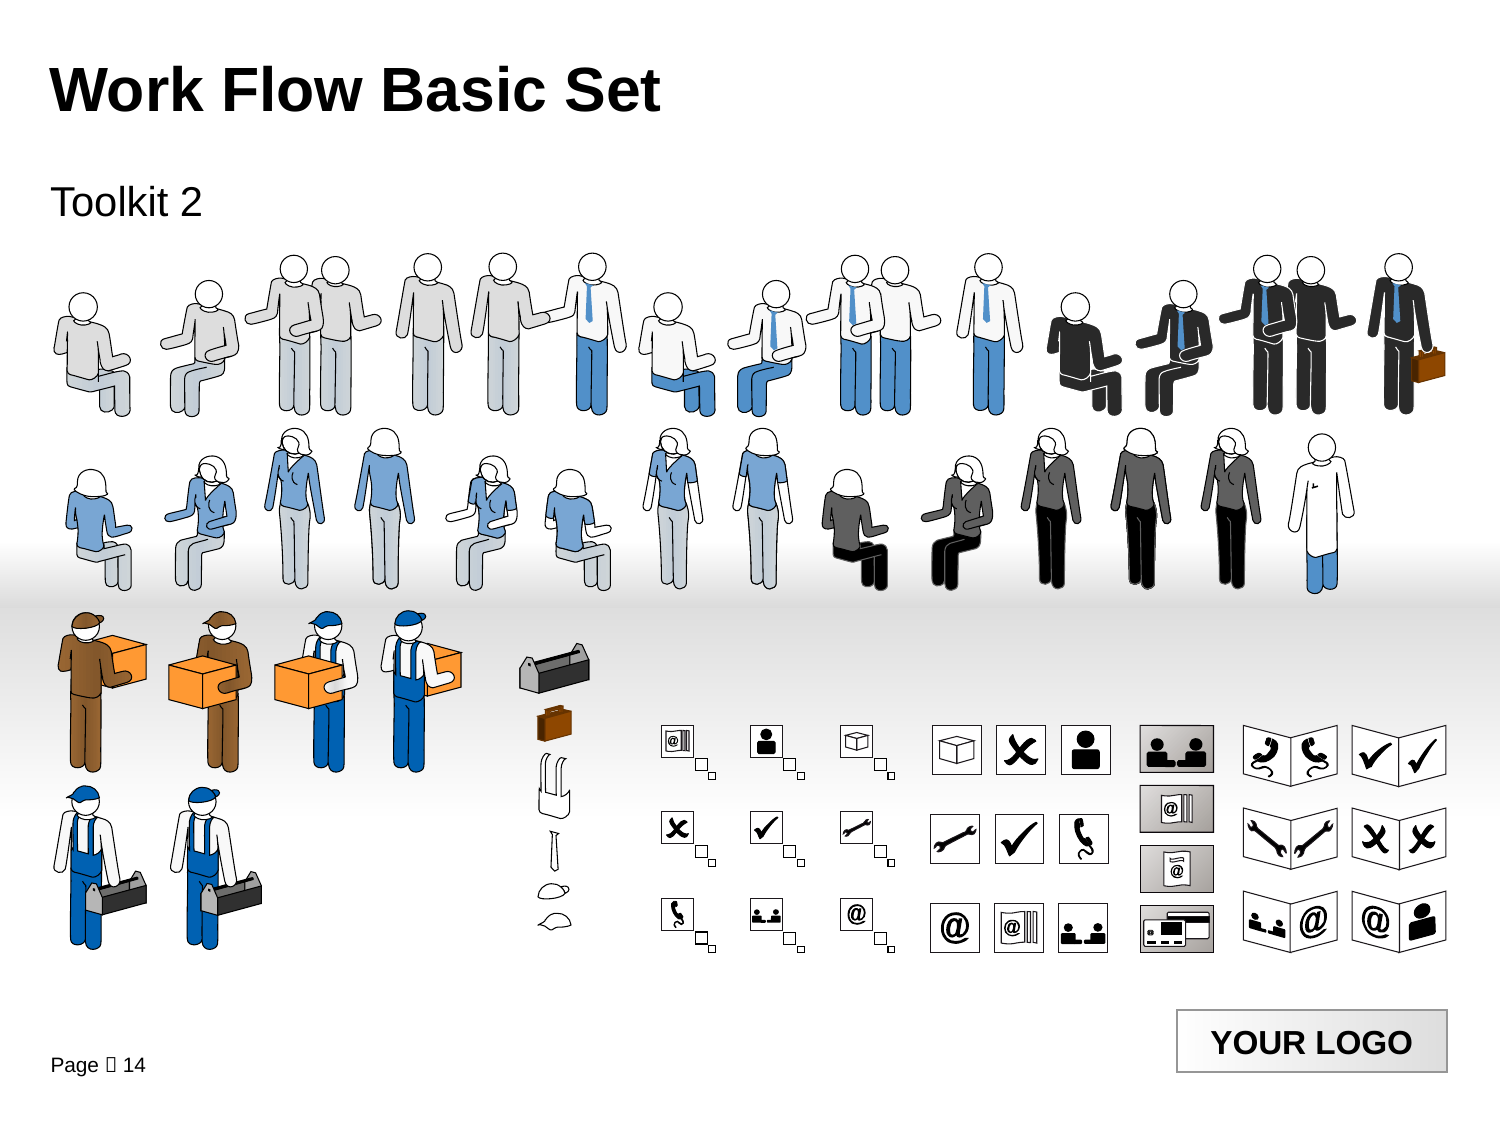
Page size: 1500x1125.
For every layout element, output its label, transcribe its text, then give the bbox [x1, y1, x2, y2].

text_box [469, 252, 629, 420]
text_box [544, 467, 615, 594]
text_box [0, 542, 1500, 819]
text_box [638, 292, 721, 420]
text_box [65, 467, 136, 594]
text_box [537, 883, 571, 901]
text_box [1289, 891, 1338, 953]
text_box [1243, 890, 1288, 953]
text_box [1351, 891, 1400, 953]
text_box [325, 256, 386, 420]
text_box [168, 611, 252, 777]
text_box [932, 725, 982, 775]
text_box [1293, 725, 1338, 787]
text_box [994, 903, 1044, 953]
text_box Work Flow Basic Set [49, 9, 1447, 174]
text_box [724, 280, 797, 420]
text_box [1060, 725, 1111, 775]
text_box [1400, 725, 1446, 787]
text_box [1019, 426, 1083, 594]
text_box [1199, 426, 1263, 594]
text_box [930, 903, 980, 953]
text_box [1058, 903, 1108, 953]
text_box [1286, 433, 1356, 598]
text_box Toolkit 2 [50, 170, 994, 230]
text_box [1109, 426, 1173, 594]
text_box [241, 254, 324, 420]
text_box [1059, 814, 1109, 864]
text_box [380, 610, 462, 777]
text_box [955, 253, 1025, 420]
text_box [157, 280, 236, 420]
text_box [550, 831, 559, 872]
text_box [1351, 725, 1399, 787]
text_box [57, 612, 147, 777]
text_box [821, 467, 892, 594]
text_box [1401, 807, 1446, 870]
text_box [537, 913, 572, 930]
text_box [443, 454, 518, 594]
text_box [641, 428, 705, 594]
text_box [886, 256, 946, 420]
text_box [918, 454, 993, 594]
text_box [661, 725, 896, 954]
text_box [168, 786, 262, 954]
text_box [1243, 807, 1292, 870]
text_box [731, 427, 795, 594]
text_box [1293, 808, 1338, 870]
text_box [519, 643, 589, 694]
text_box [274, 611, 358, 777]
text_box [1139, 905, 1214, 953]
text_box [1045, 292, 1128, 420]
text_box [1215, 254, 1297, 420]
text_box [537, 705, 572, 742]
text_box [1401, 890, 1446, 953]
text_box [162, 454, 237, 594]
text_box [802, 254, 885, 420]
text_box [353, 426, 417, 594]
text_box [1299, 256, 1362, 420]
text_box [1351, 807, 1400, 870]
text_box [994, 814, 1045, 864]
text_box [263, 428, 327, 594]
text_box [1139, 725, 1214, 773]
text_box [930, 814, 980, 864]
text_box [394, 253, 465, 420]
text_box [996, 725, 1046, 775]
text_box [52, 785, 147, 954]
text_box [1131, 280, 1209, 420]
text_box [1139, 844, 1214, 893]
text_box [1365, 253, 1446, 420]
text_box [53, 292, 136, 420]
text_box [1139, 785, 1214, 833]
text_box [1243, 725, 1292, 787]
